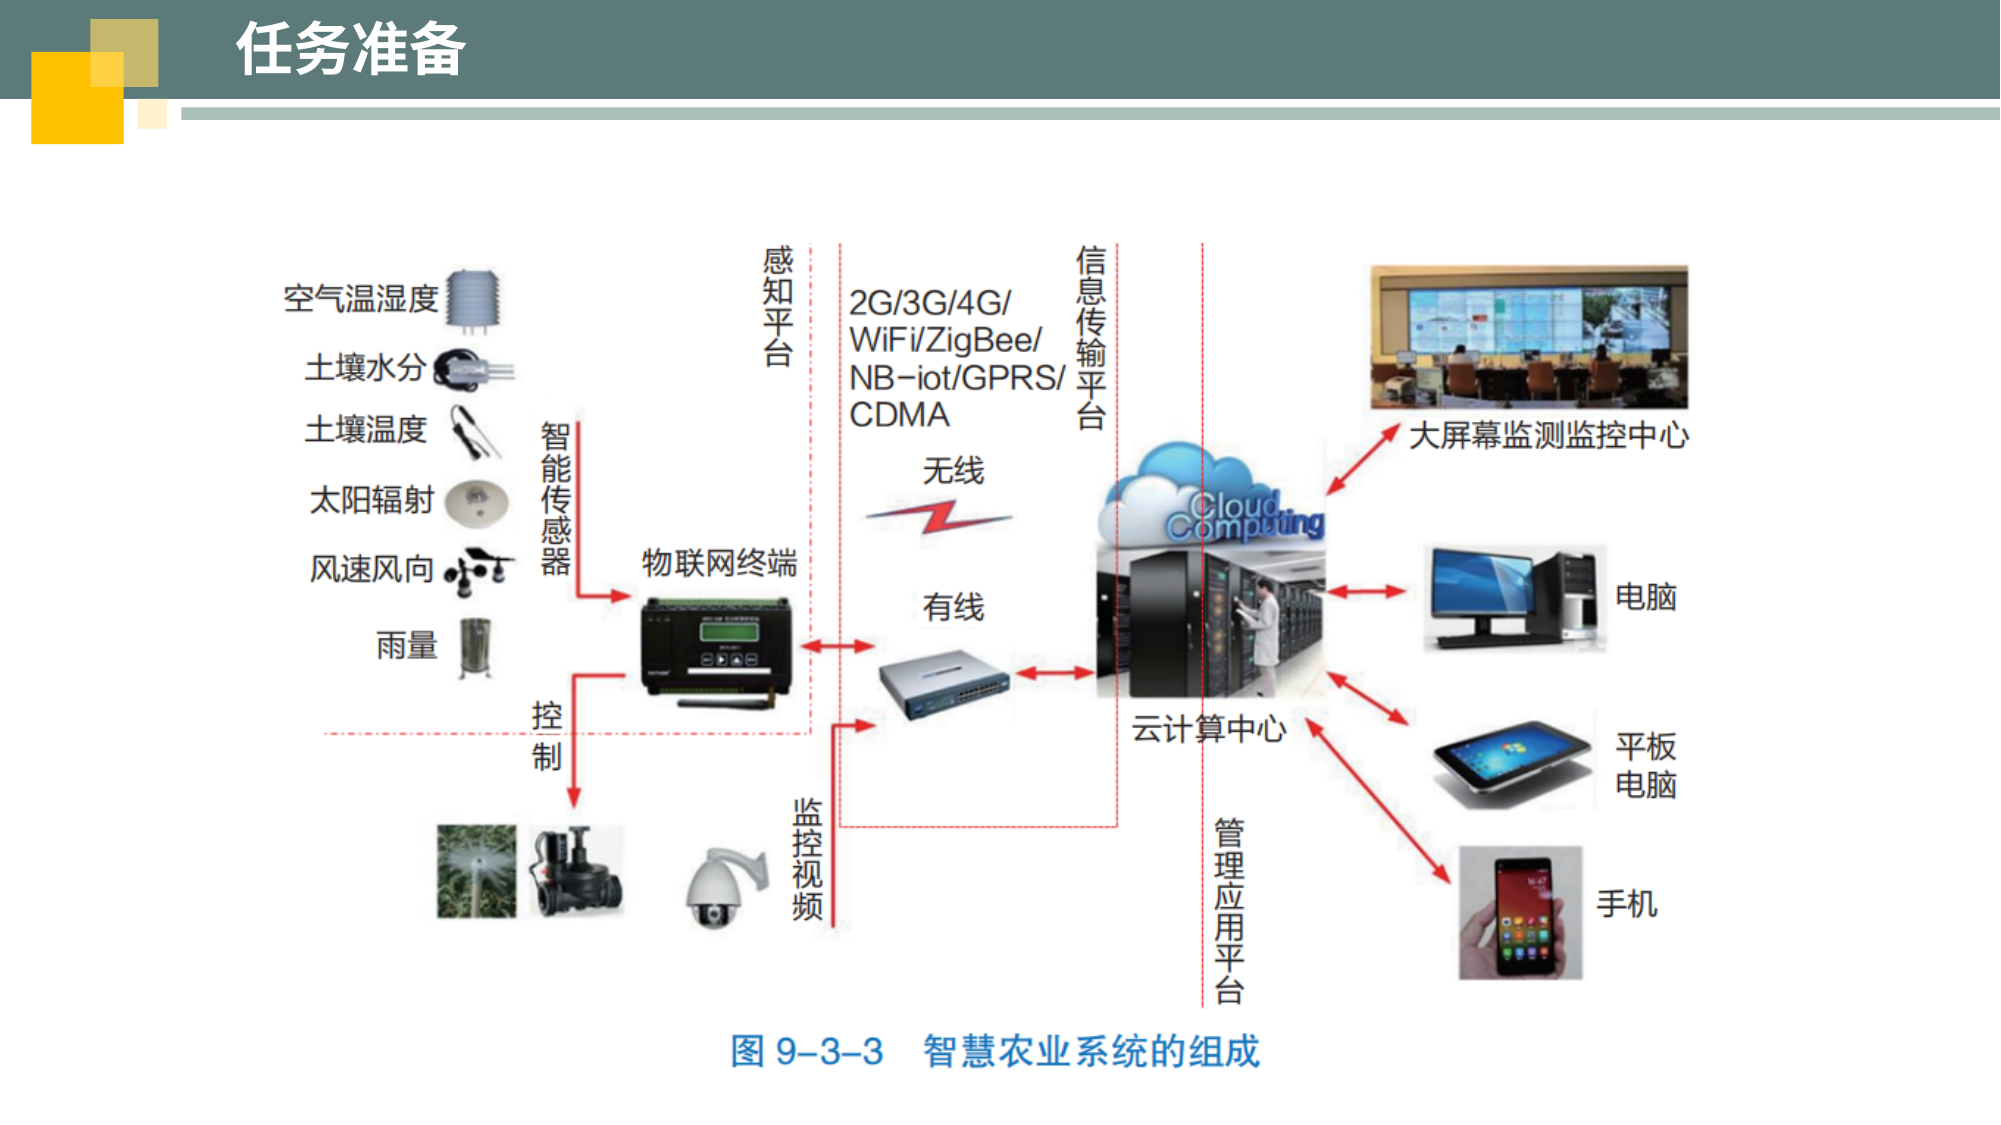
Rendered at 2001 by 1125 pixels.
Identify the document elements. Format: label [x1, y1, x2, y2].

picture [257, 208, 1743, 1079]
text_box [0, 0, 2000, 145]
